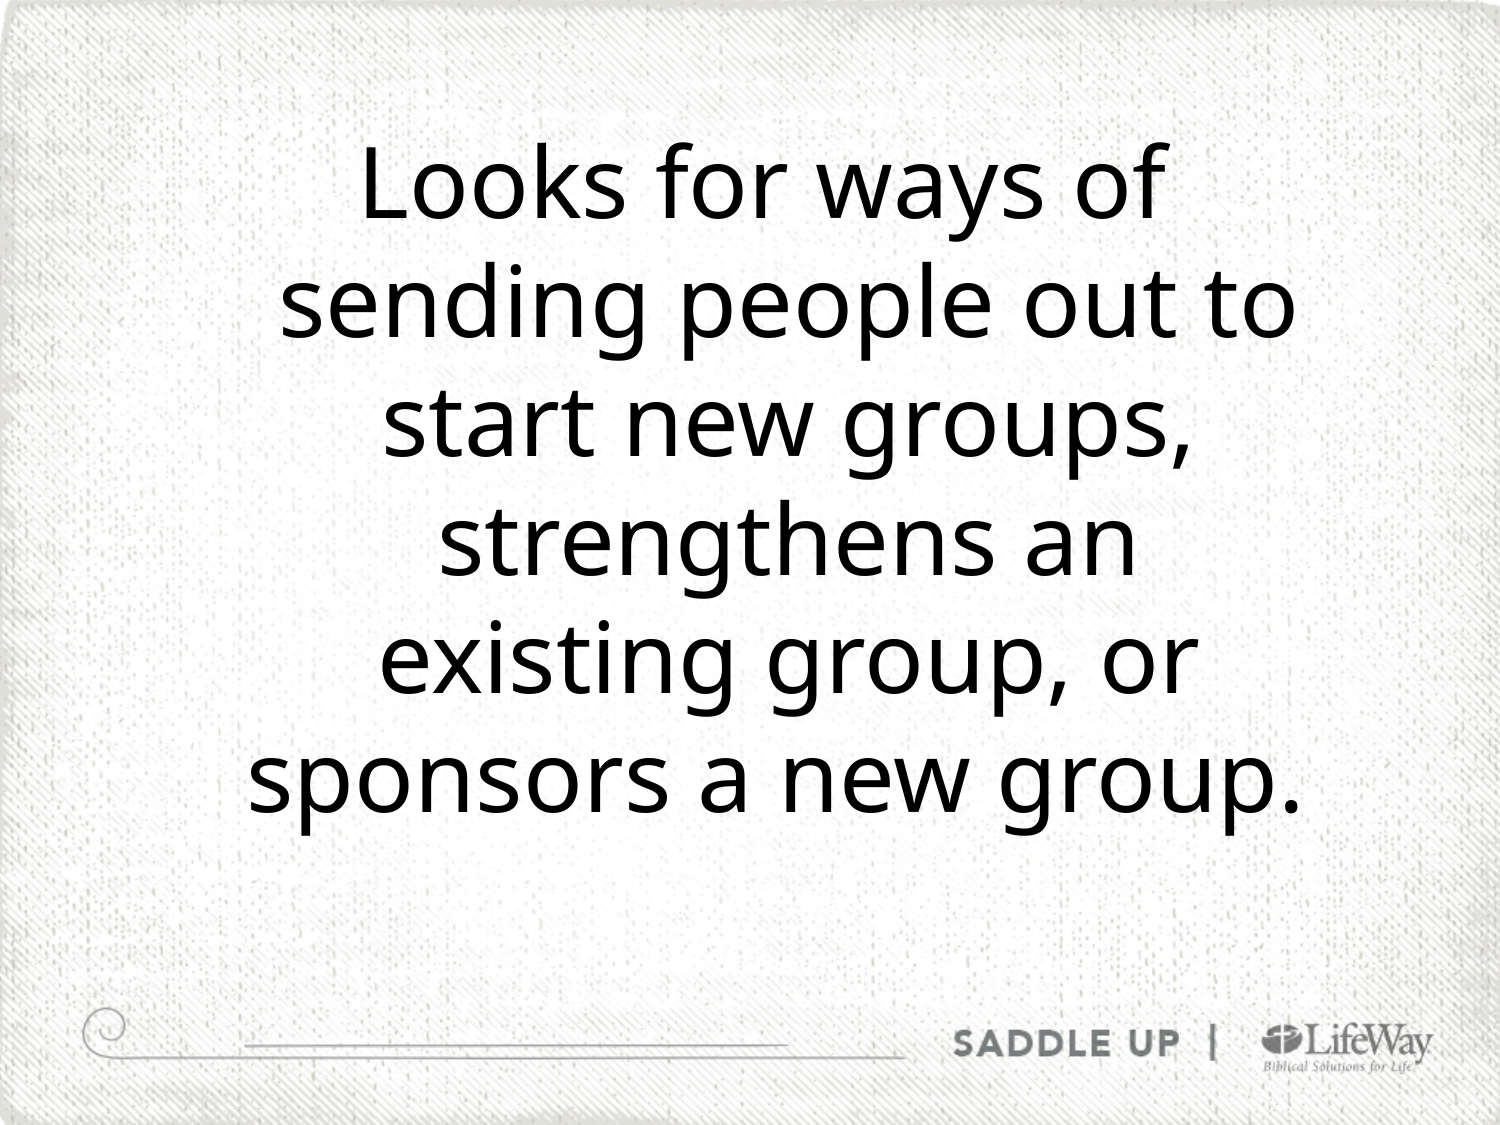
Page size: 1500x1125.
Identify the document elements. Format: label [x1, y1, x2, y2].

list [0, 0, 1500, 1125]
